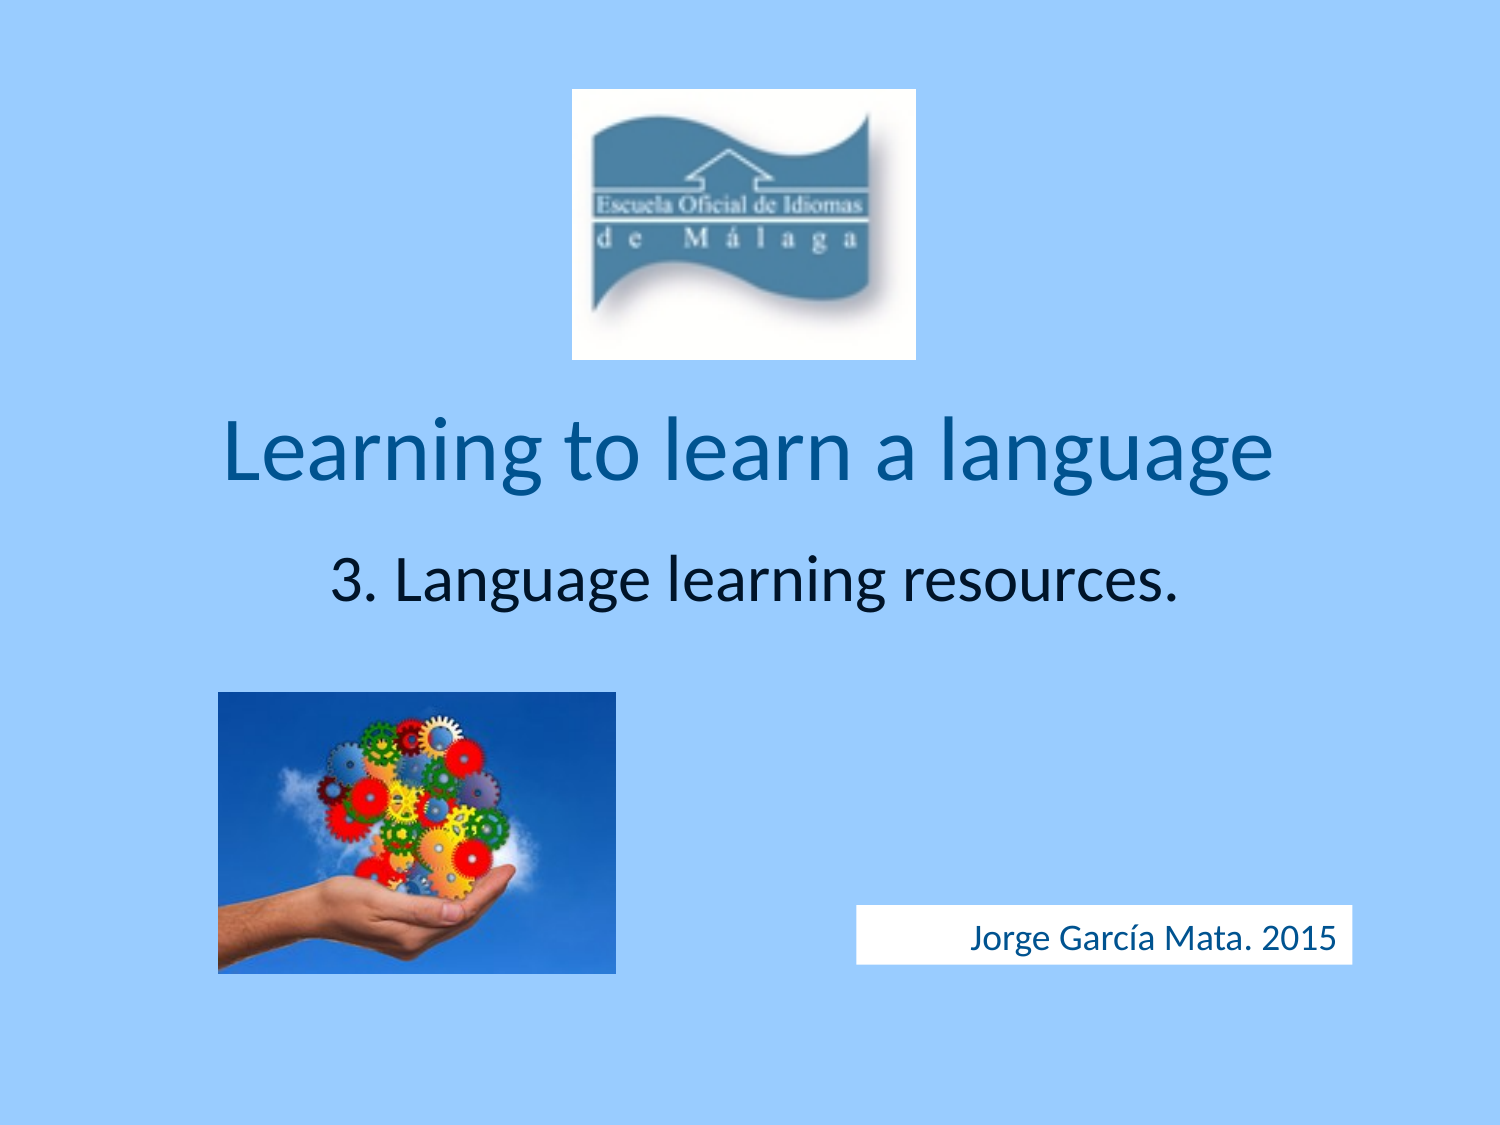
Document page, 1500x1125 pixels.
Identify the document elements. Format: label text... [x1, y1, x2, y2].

subtitle 3. Language learning resources. [230, 527, 1281, 641]
text_box Jorge García Mata. 2015 [856, 905, 1353, 965]
title Learning to learn a language [112, 349, 1388, 539]
picture [572, 89, 916, 361]
picture [218, 692, 616, 974]
